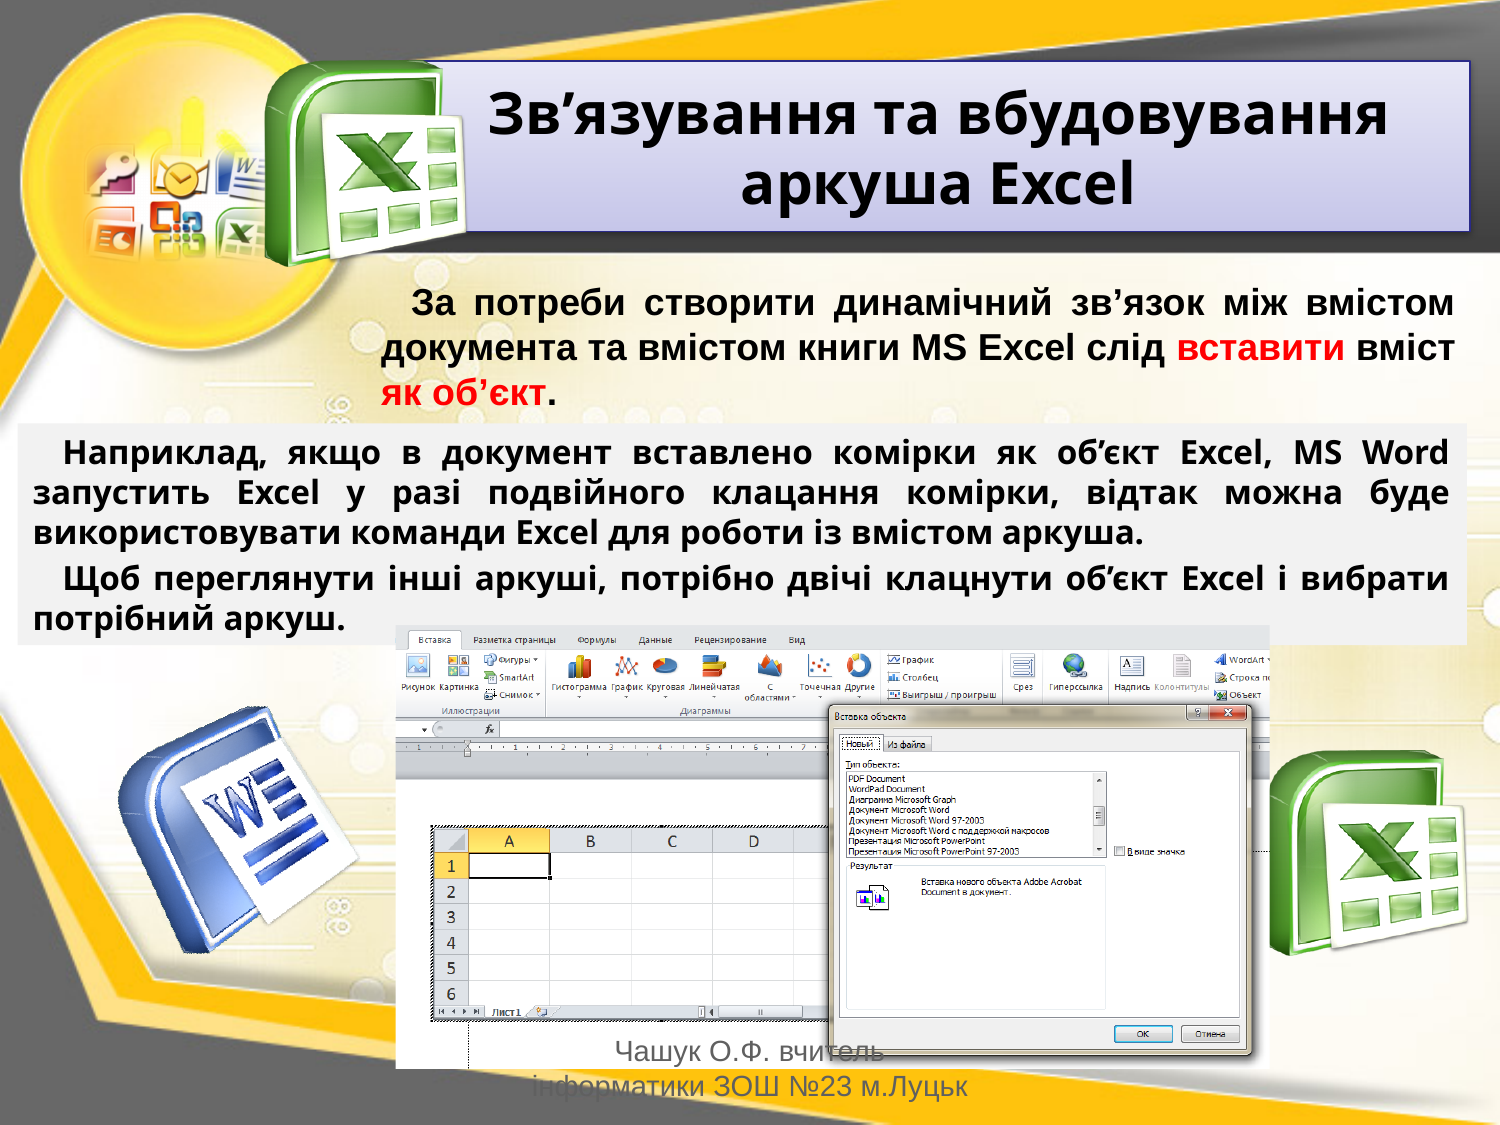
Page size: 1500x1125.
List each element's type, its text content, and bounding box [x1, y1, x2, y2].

footer Чашук О.Ф. вчитель інформатики ЗОШ №23 м.Луцьк [512, 1076, 988, 1103]
title Зв’язування та вбудовування аркуша Excel [470, 60, 1471, 232]
text_box За потреби створити динамічний зв’язок між вмістом документа та вмістом книги MS Excel слід вставити вміст як об’єкт. [366, 270, 1471, 420]
picture [0, 0, 1500, 1125]
list Наприклад, якщо в документ вставлено комірки як об’єкт Excel, MS Word запустить Excel у разі подвійного клацання комірки, відтак можна буде використовувати команди Excel для роботи із вмістом аркуша. Щоб переглянути інші аркуші, потрібно двічі клацнути об’єкт Excel і вибрати потрібний аркуш. [17, 423, 1467, 646]
